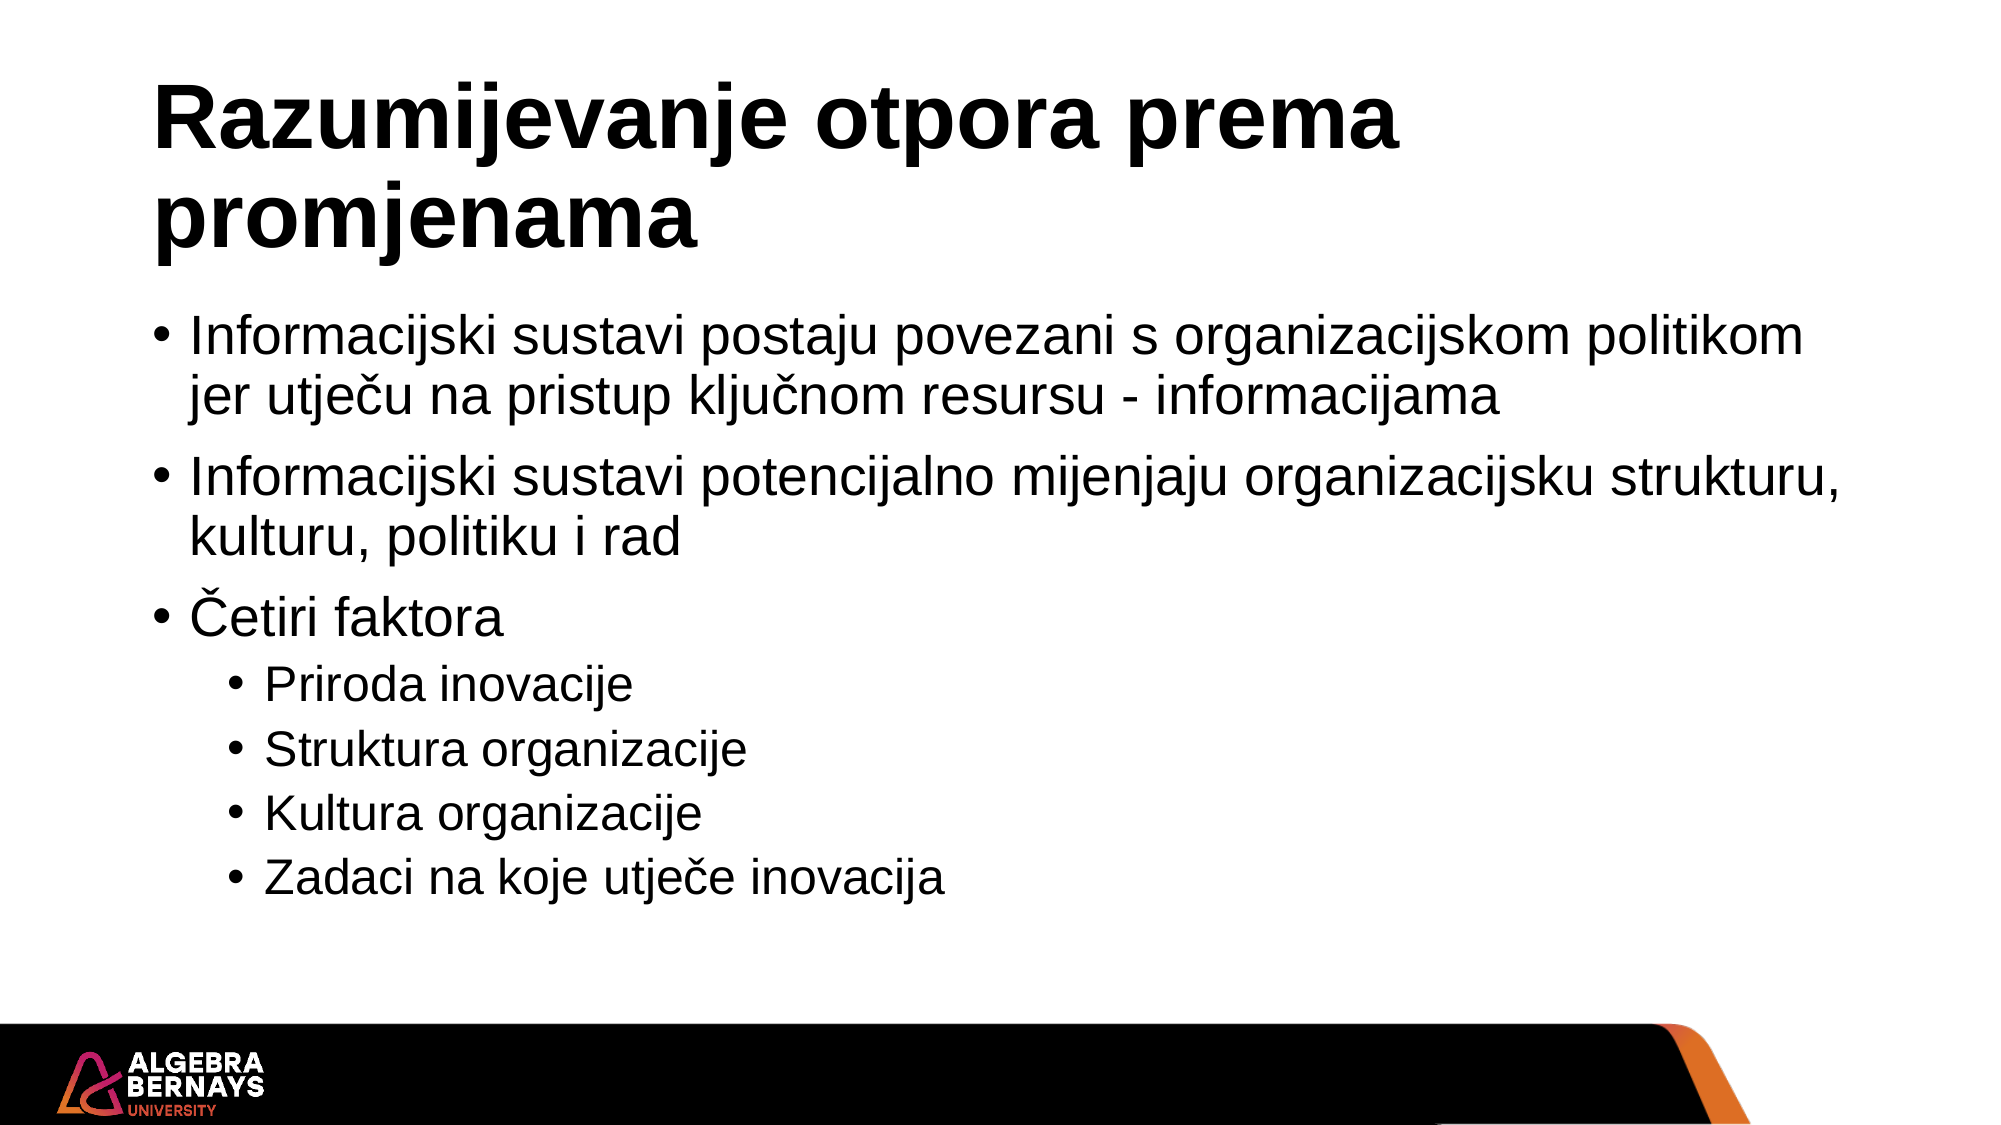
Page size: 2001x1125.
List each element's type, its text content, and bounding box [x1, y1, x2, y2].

picture [0, 1023, 1958, 1125]
title Razumijevanje otpora prema promjenama [137, 62, 1863, 276]
list Informacijski sustavi postaju povezani s organizacijskom politikom jer utječu na pristup ključnom resursu - informacijama Informacijski sustavi potencijalno mijenjaju organizacijsku strukturu, kulturu, politiku i rad Četiri faktora Priroda inovacije Struktura organizacije Kultura organizacije Zadaci na koje utječe inovacija [137, 299, 1863, 953]
